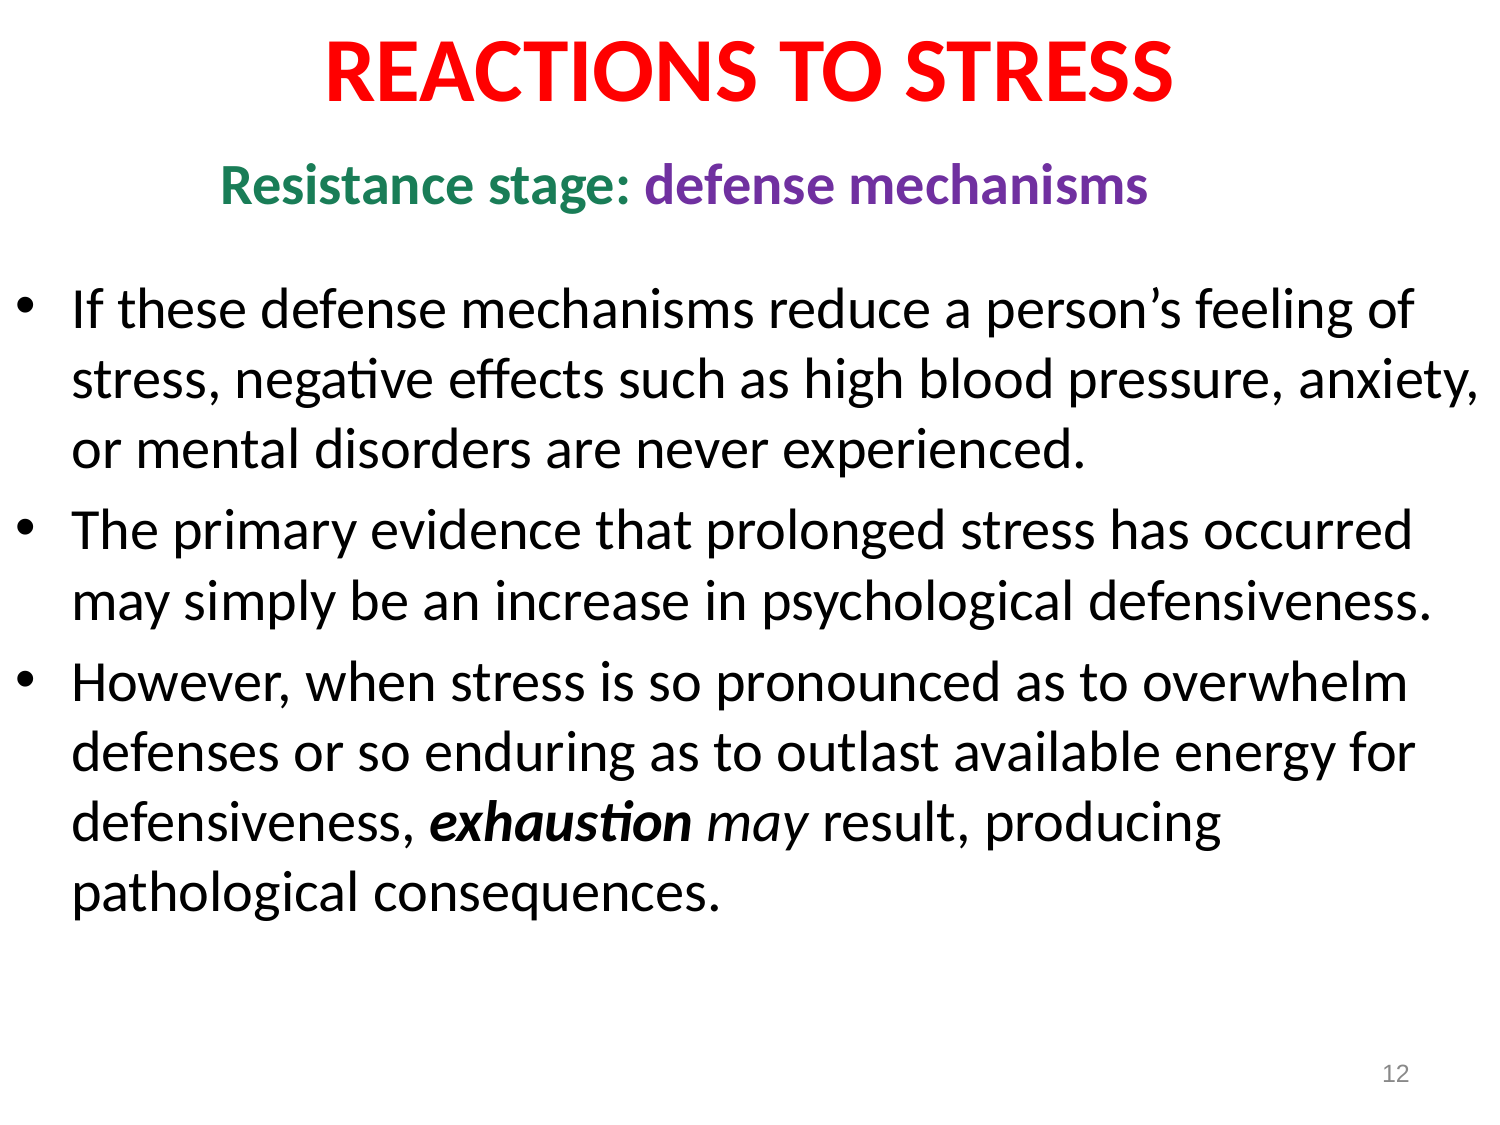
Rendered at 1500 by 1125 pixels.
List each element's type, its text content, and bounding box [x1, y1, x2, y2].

text_box REACTIONS TO STRESS [74, 0, 1425, 129]
title Resistance stage: defense mechanisms [175, 128, 1207, 235]
slide_number 12 [1074, 1042, 1425, 1103]
list If these defense mechanisms reduce a person’s feeling of stress, negative effects such as high blood pressure, anxiety, or mental disorders are never experienced. The primary evidence that prolonged stress has occurred may simply be an increase in psychological defensiveness. However, when stress is so pronounced as to overwhelm defenses or so enduring as to outlast available energy for defensiveness, exhaustion may result, producing pathological consequences. [0, 262, 1500, 1125]
